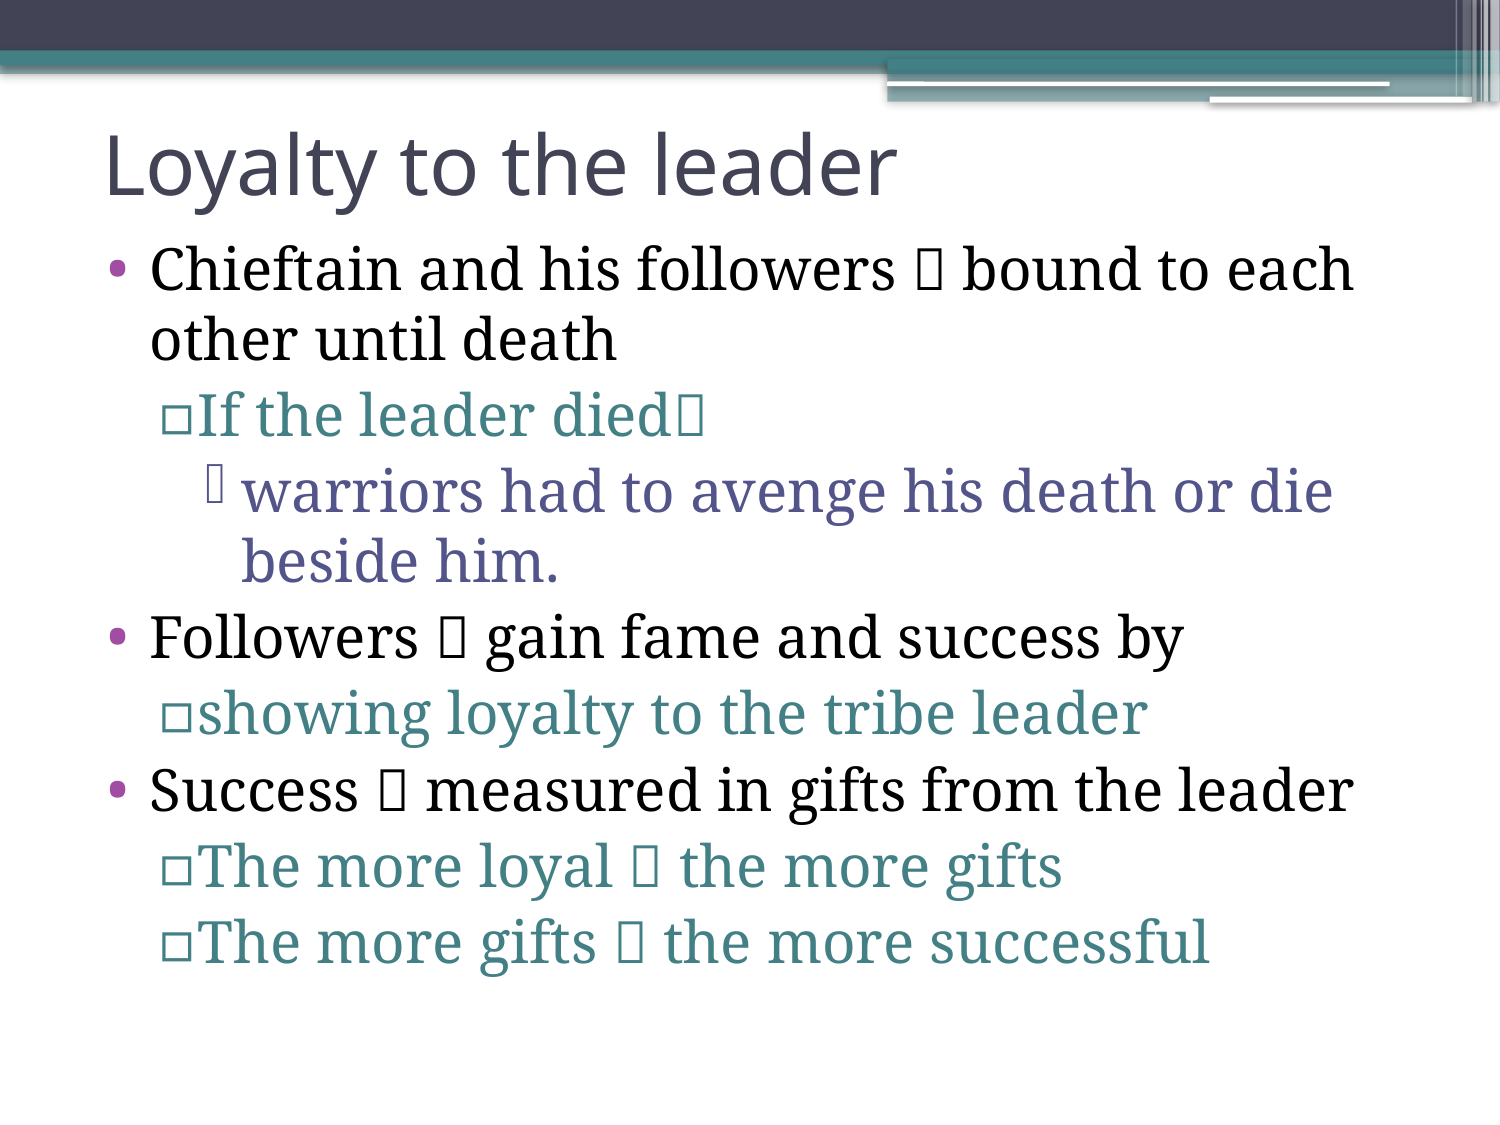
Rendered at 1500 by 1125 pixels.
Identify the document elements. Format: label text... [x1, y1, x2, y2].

list Chieftain and his followers  bound to each other until death If the leader died warriors had to avenge his death or die beside him. Followers  gain fame and success by showing loyalty to the tribe leader Success  measured in gifts from the leader The more loyal  the more gifts The more gifts  the more successful [75, 224, 1425, 1079]
title Loyalty to the leader [87, 75, 1438, 250]
